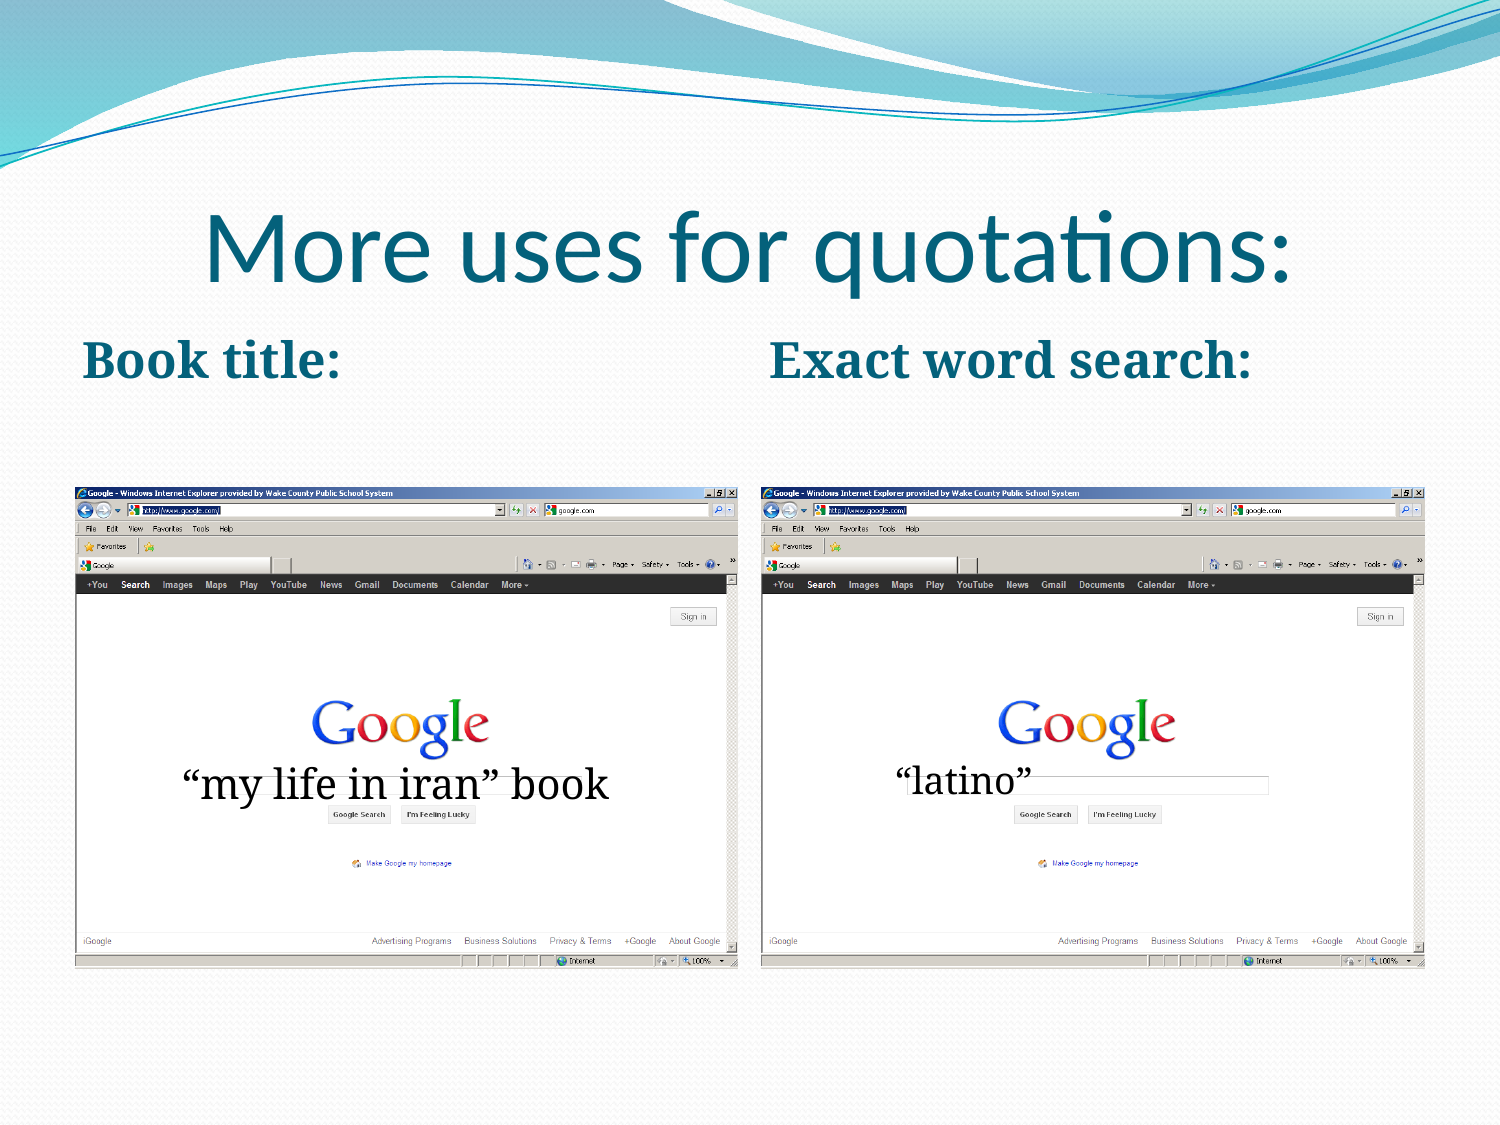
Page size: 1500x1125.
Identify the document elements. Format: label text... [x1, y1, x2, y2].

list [761, 486, 1426, 970]
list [74, 486, 738, 969]
title More uses for quotations: [75, 115, 1425, 303]
list Book title: [75, 304, 738, 413]
list Exact word search: [761, 305, 1425, 413]
